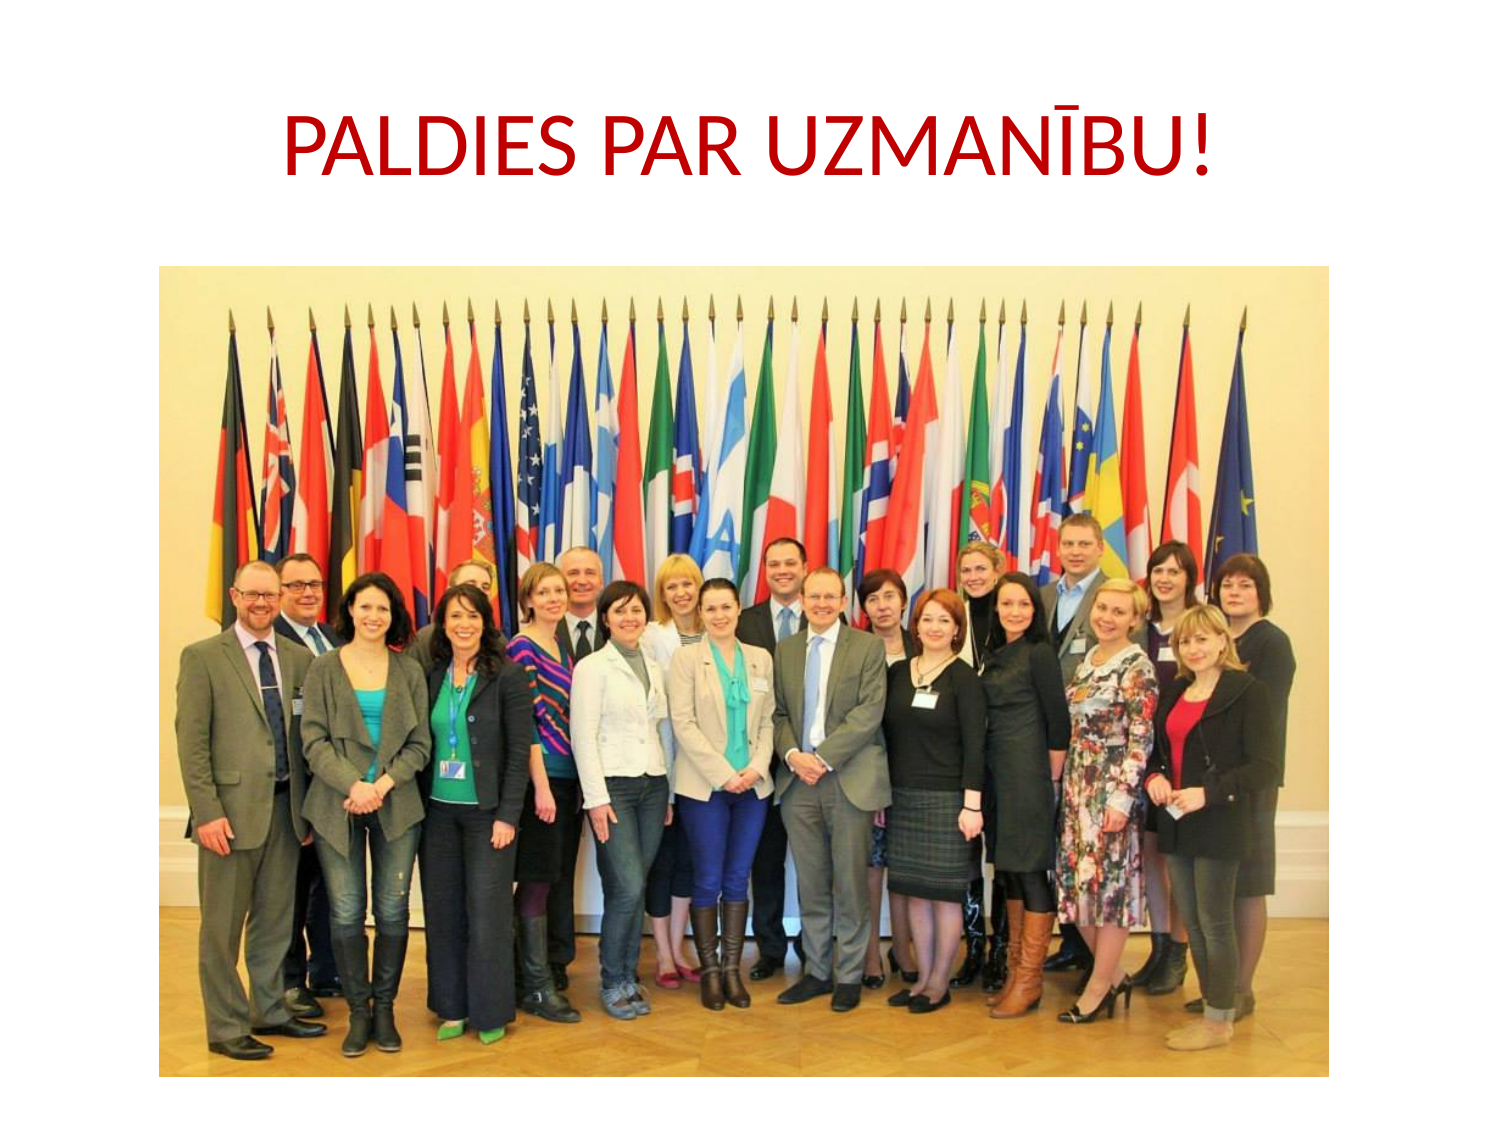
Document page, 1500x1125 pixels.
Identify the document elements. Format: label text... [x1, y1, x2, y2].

title PALDIES PAR UZMANĪBU! [75, 45, 1425, 233]
picture [159, 266, 1329, 1077]
